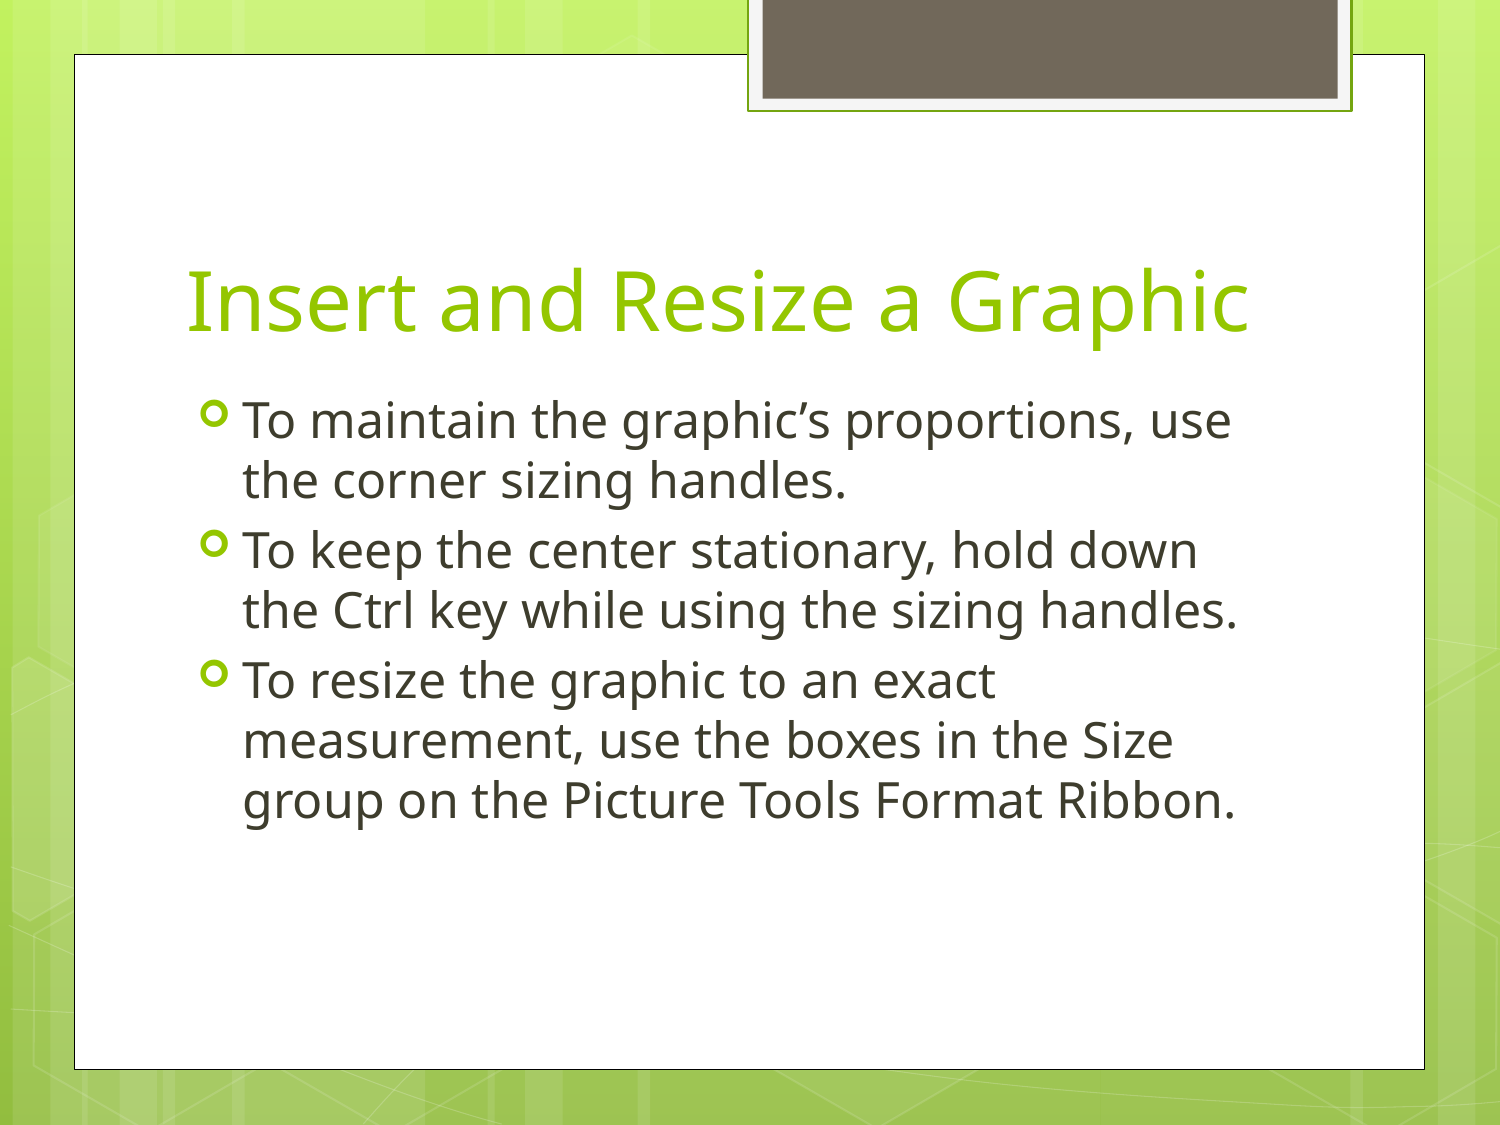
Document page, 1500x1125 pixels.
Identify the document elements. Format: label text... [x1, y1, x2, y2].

list To maintain the graphic’s proportions, use the corner sizing handles. To keep the center stationary, hold down the Ctrl key while using the sizing handles. To resize the graphic to an exact measurement, use the boxes in the Size group on the Picture Tools Format Ribbon. [171, 381, 1283, 957]
title Insert and Resize a Graphic [171, 168, 1324, 357]
